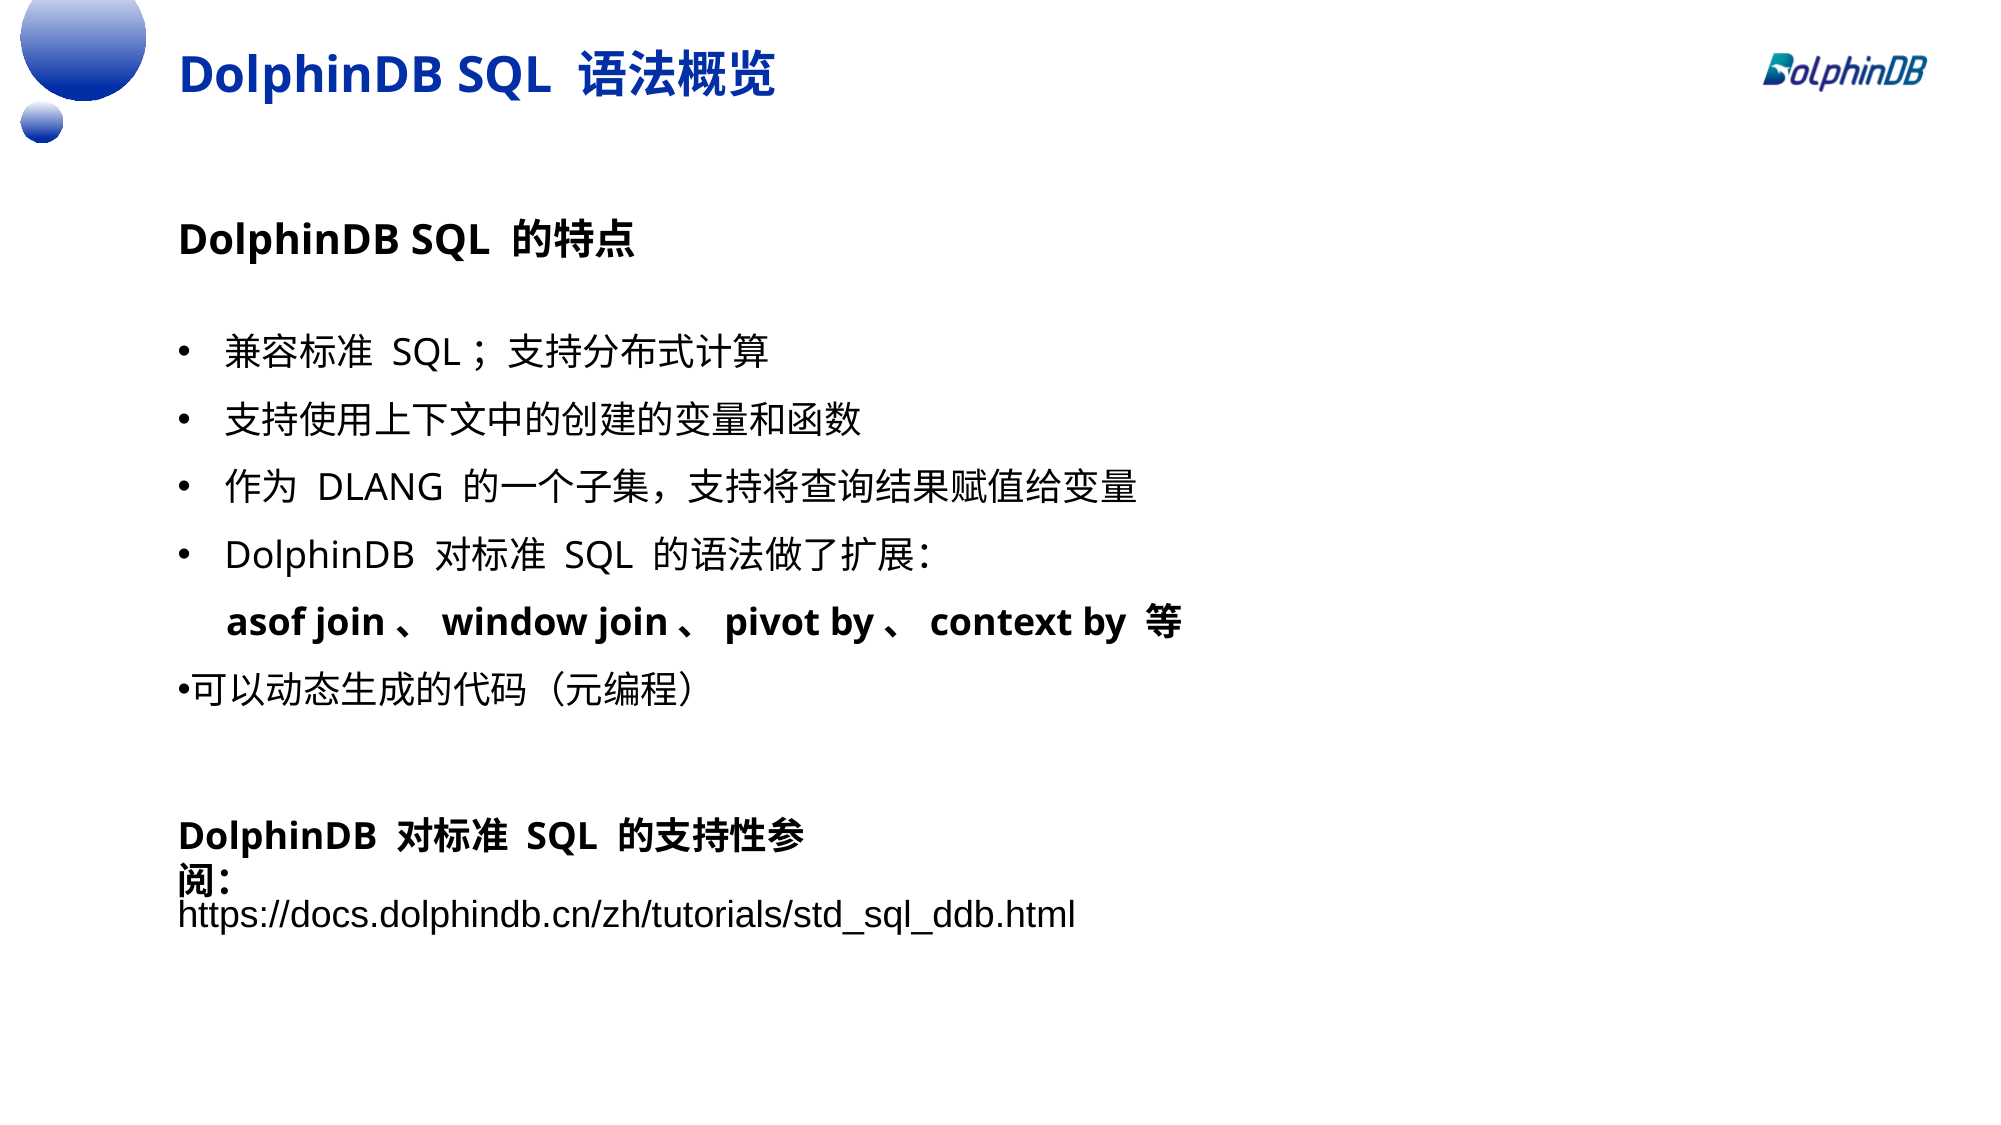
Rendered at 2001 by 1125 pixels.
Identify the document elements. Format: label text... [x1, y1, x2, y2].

text_box 兼容标准 SQL；支持分布式计算 支持使用上下文中的创建的变量和函数 作为 DLANG 的一个子集，支持将查询结果赋值给变量 DolphinDB 对标准 SQL 的语法做了扩展： asof join、window join、pivot by、context by 等 可以动态生成的代码（元编程） [162, 298, 1298, 719]
text_box [19, 99, 64, 144]
text_box DolphinDB 对标准 SQL 的支持性参阅： [162, 804, 830, 909]
text_box https://docs.dolphindb.cn/zh/tutorials/std_sql_ddb.html [162, 882, 1163, 943]
text_box [19, 0, 147, 102]
picture [1755, 47, 1929, 93]
text_box DolphinDB SQL 语法概览 [163, 35, 1545, 110]
text_box DolphinDB SQL 的特点 [162, 205, 1163, 271]
